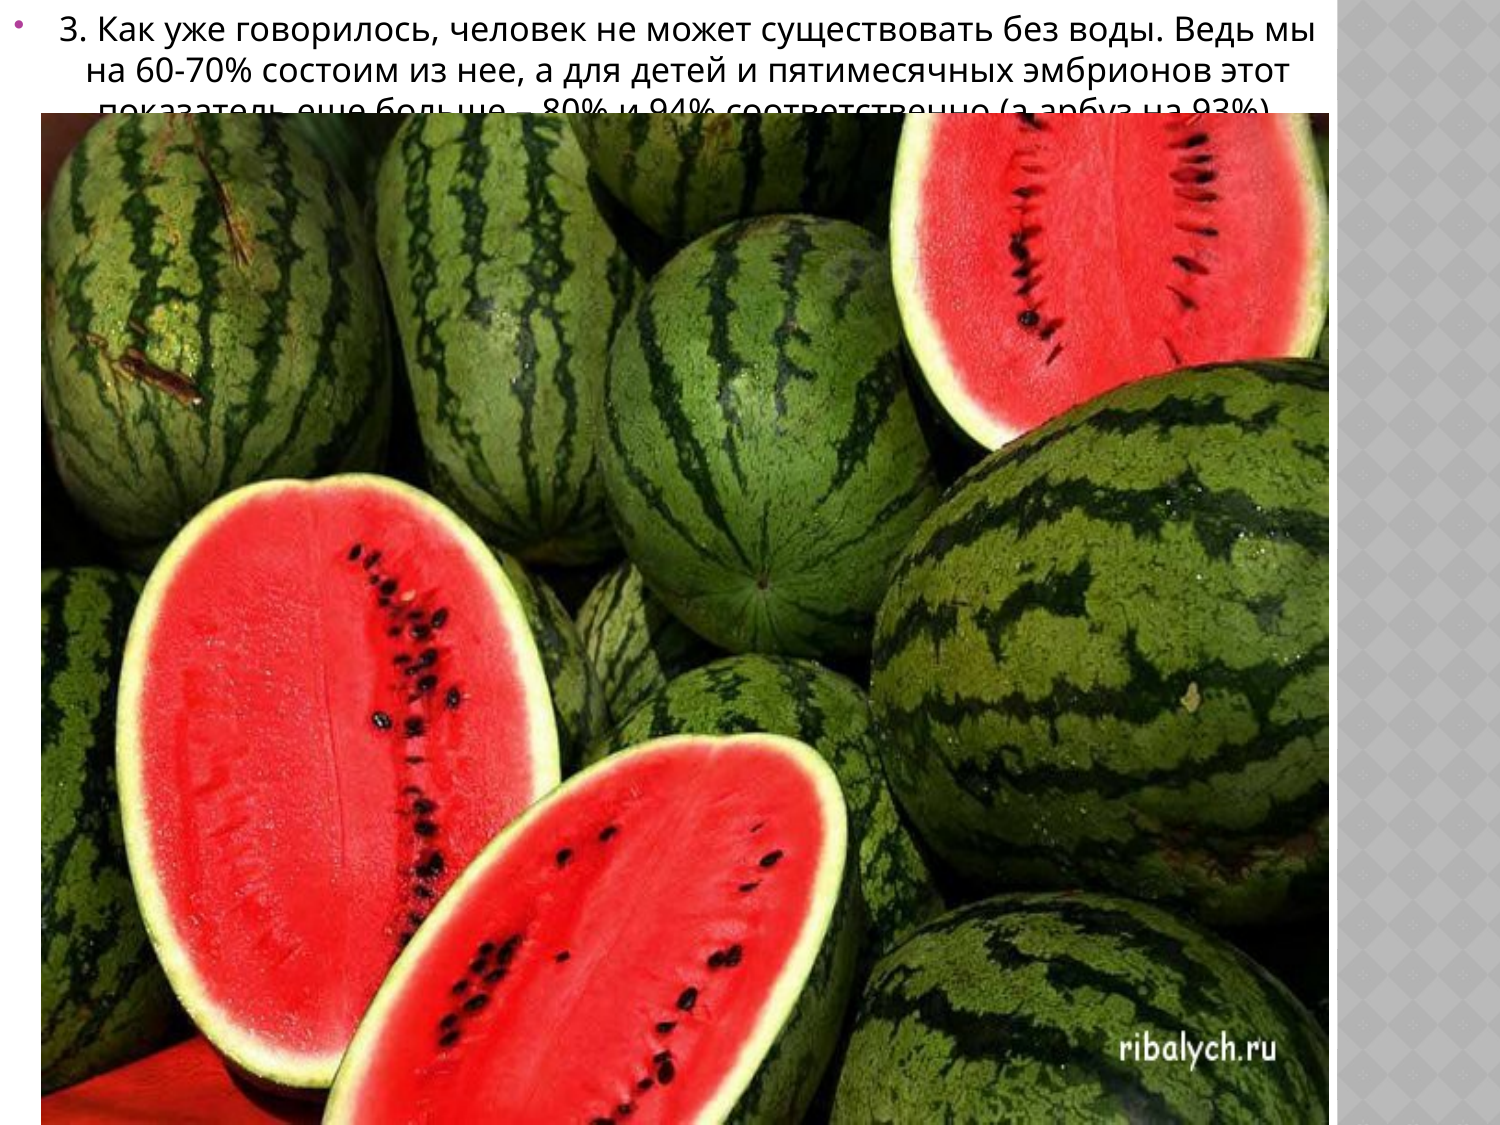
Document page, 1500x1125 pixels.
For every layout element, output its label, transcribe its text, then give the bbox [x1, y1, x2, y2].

picture [40, 113, 1330, 1125]
list 3. Как уже говорилось, человек не может существовать без воды. Ведь мы на 60-70% состоим из нее, а для детей и пятимесячных эмбрионов этот показатель еще больше – 80% и 94% соответственно (а арбуз на 93%). Роль воды в жизнедеятельности организма трудно переоценить. На ней лежат функции доставки к клеткам питательных веществ, витаминов и микроэлементов и последующий отвод продуктов жизнедеятельности, участие в процессах дыхания и терморегуляции. Кроме того ученые показали, что достаточно снизить на 2% содержание воды в организме, как умственные и физические показатели человека падают на 20%. [0, 0, 1336, 422]
